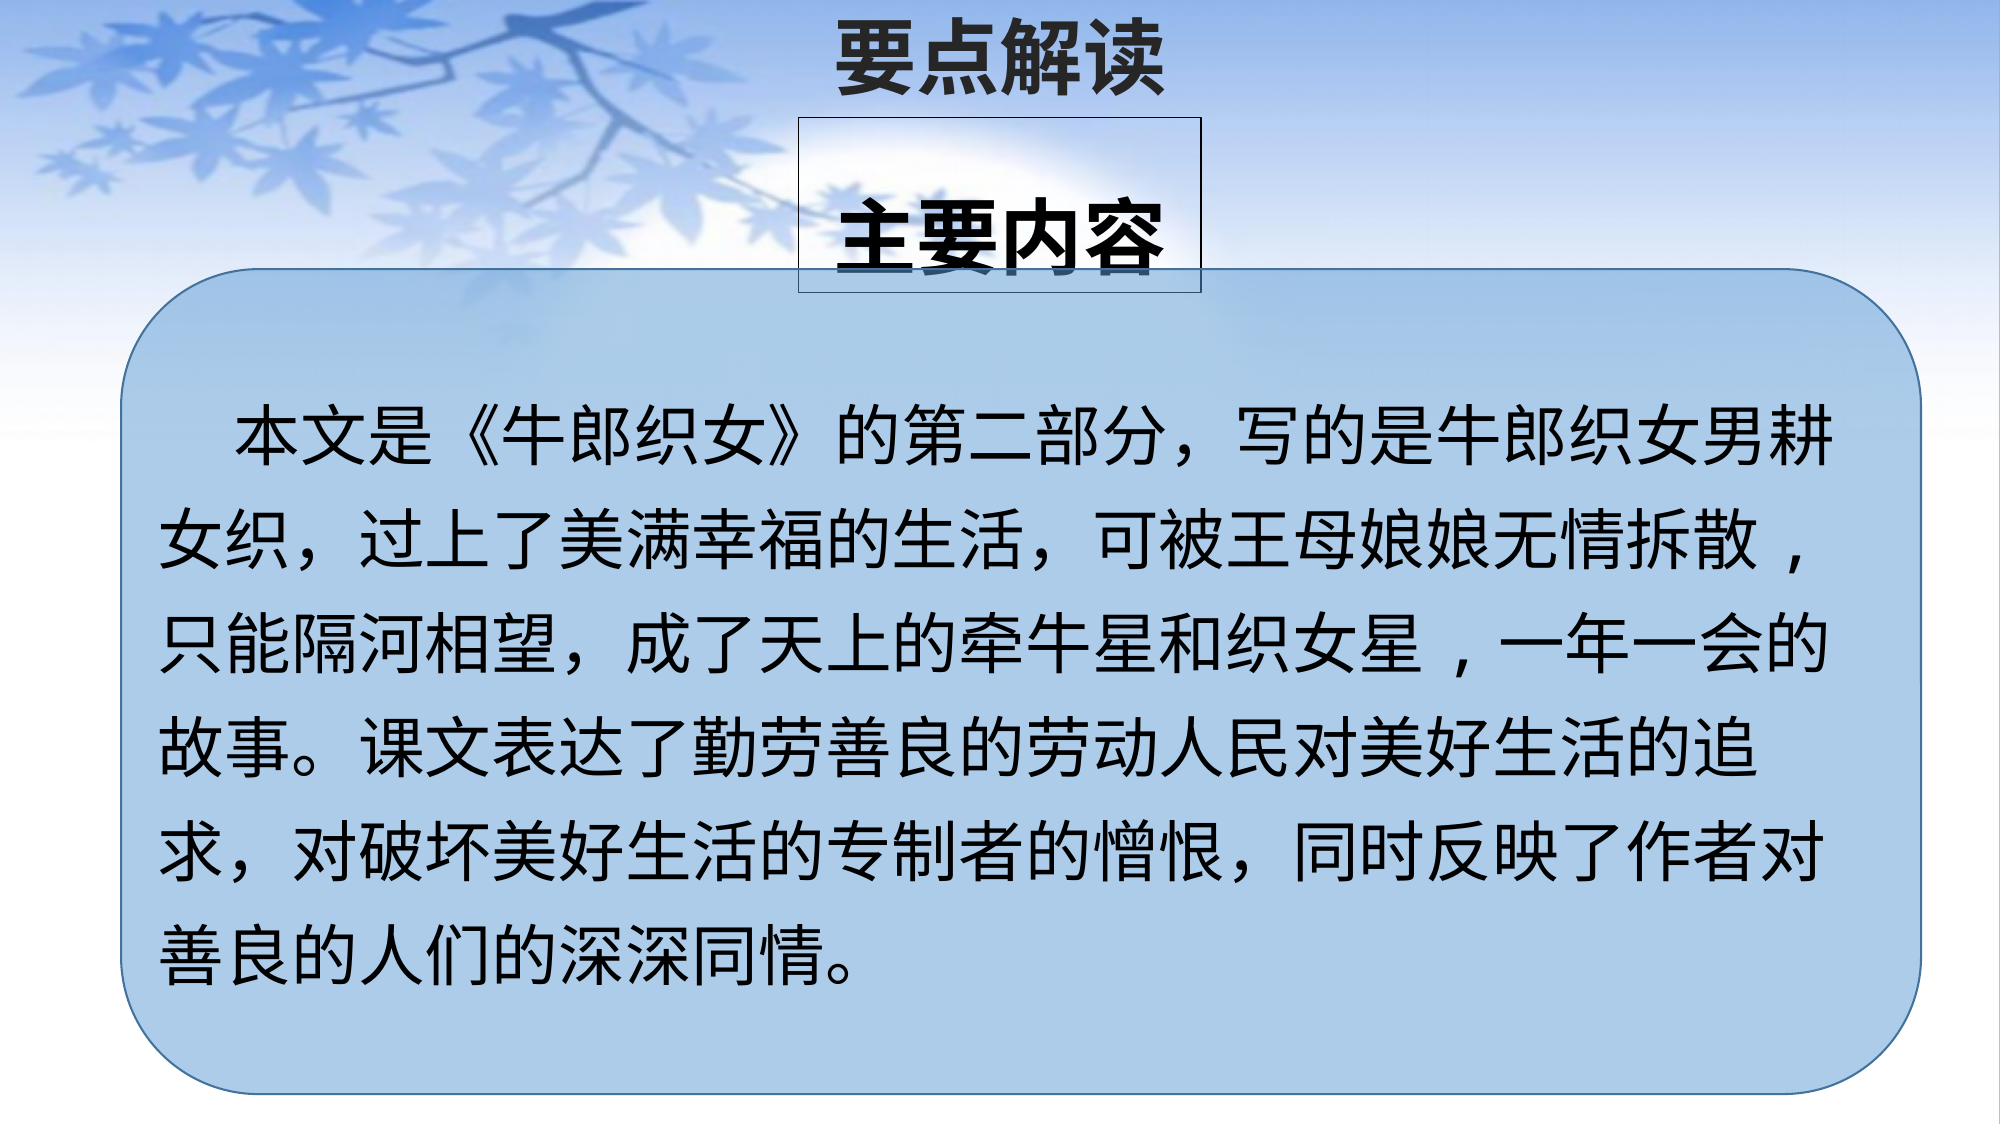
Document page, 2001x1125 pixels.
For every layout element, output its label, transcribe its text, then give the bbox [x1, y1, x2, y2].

title 要点解读 [137, 0, 1863, 123]
text_box 本文是《牛郎织女》的第二部分，写的是牛郎织女男耕女织，过上了美满幸福的生活，可被王母娘娘无情拆散,只能隔河相望，成了天上的牵牛星和织女星,一年一会的故事。课文表达了勤劳善良的劳动人民对美好生活的追求，对破坏美好生活的专制者的憎恨，同时反映了作者对善良的人们的深深同情。 [143, 362, 1899, 1001]
text_box [120, 268, 1923, 1096]
text_box 主要内容 [798, 117, 1202, 268]
picture [0, 0, 2001, 1125]
